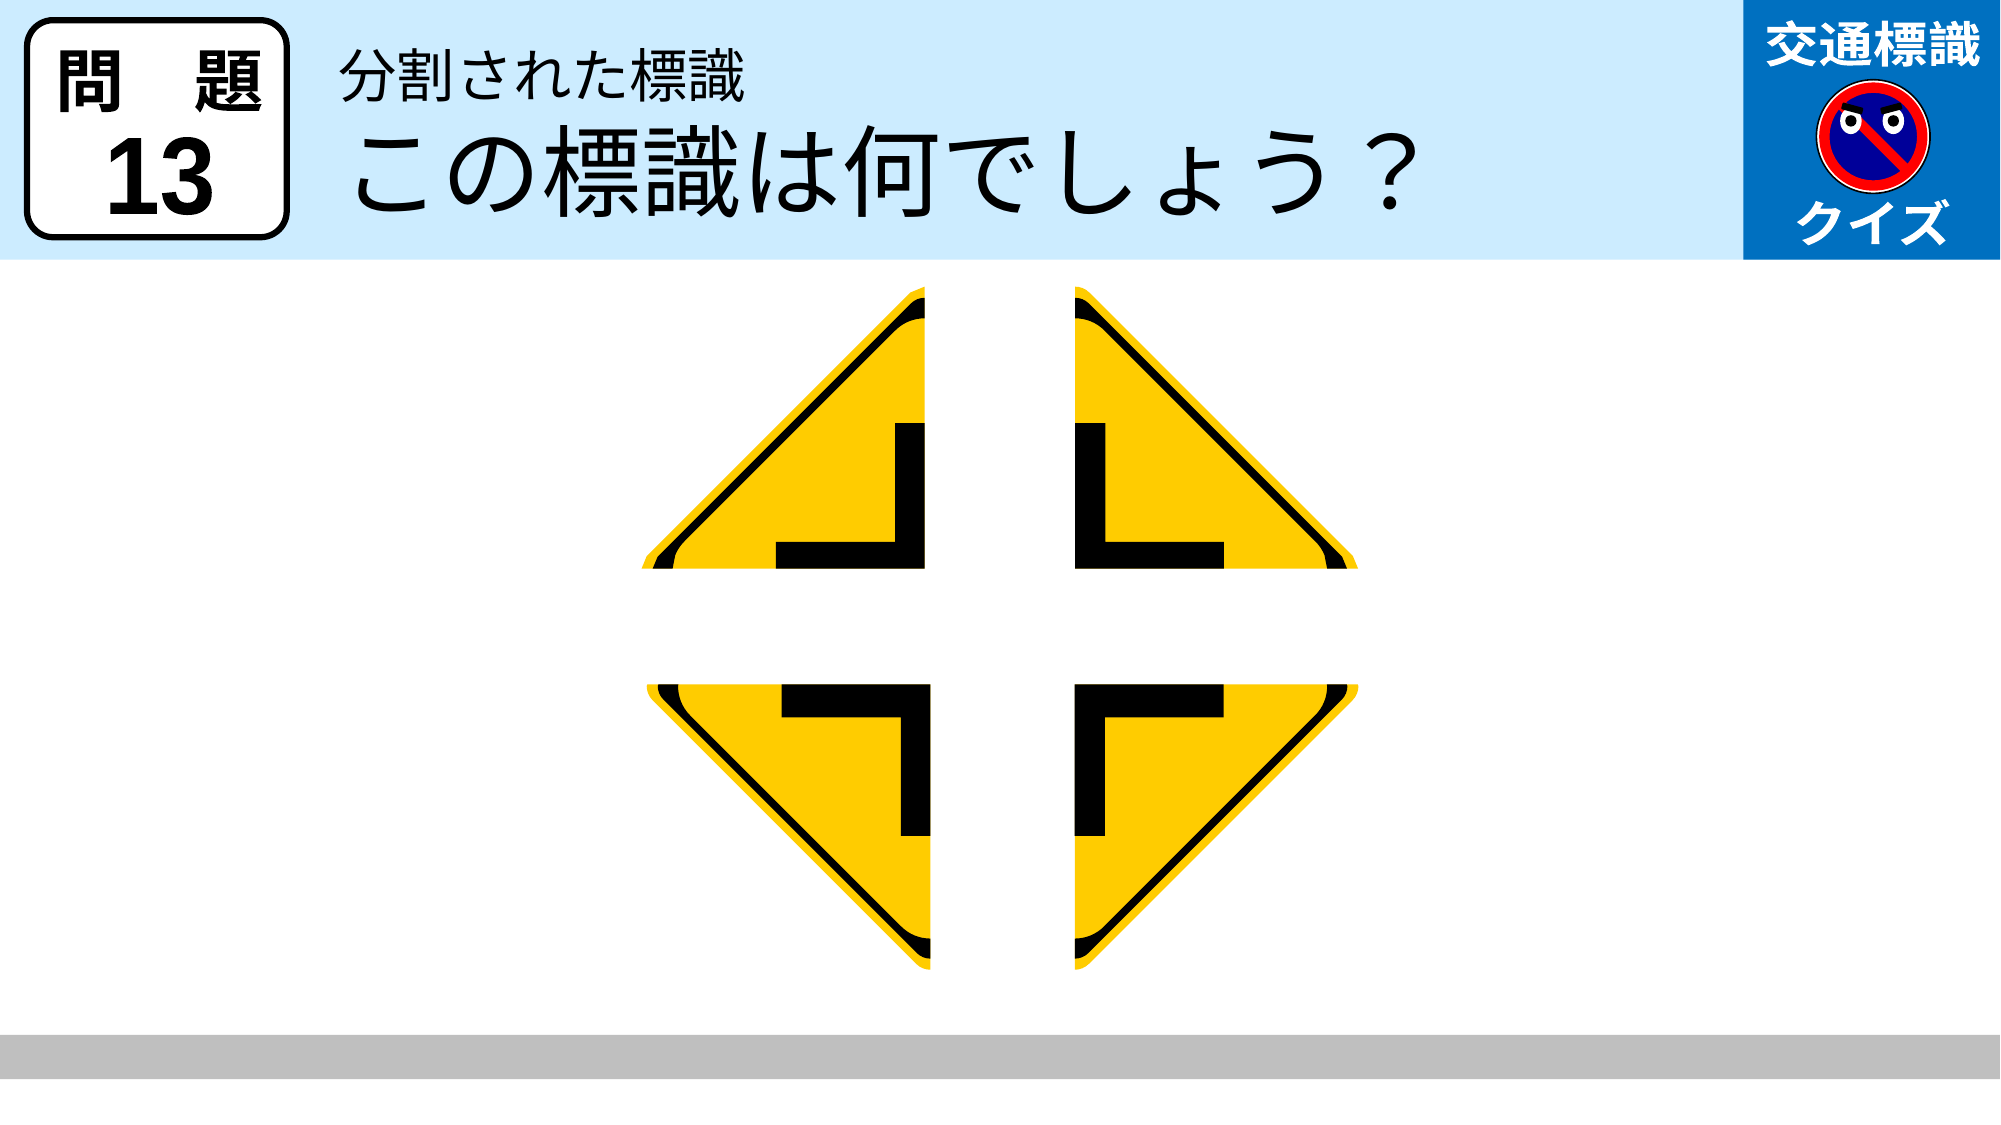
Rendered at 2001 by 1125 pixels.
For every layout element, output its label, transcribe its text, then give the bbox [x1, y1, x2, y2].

text_box [0, 1034, 2000, 1080]
text_box 分割された標識 [323, 32, 762, 117]
text_box この標識は何でしょう？ [326, 101, 1457, 237]
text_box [641, 286, 1359, 970]
